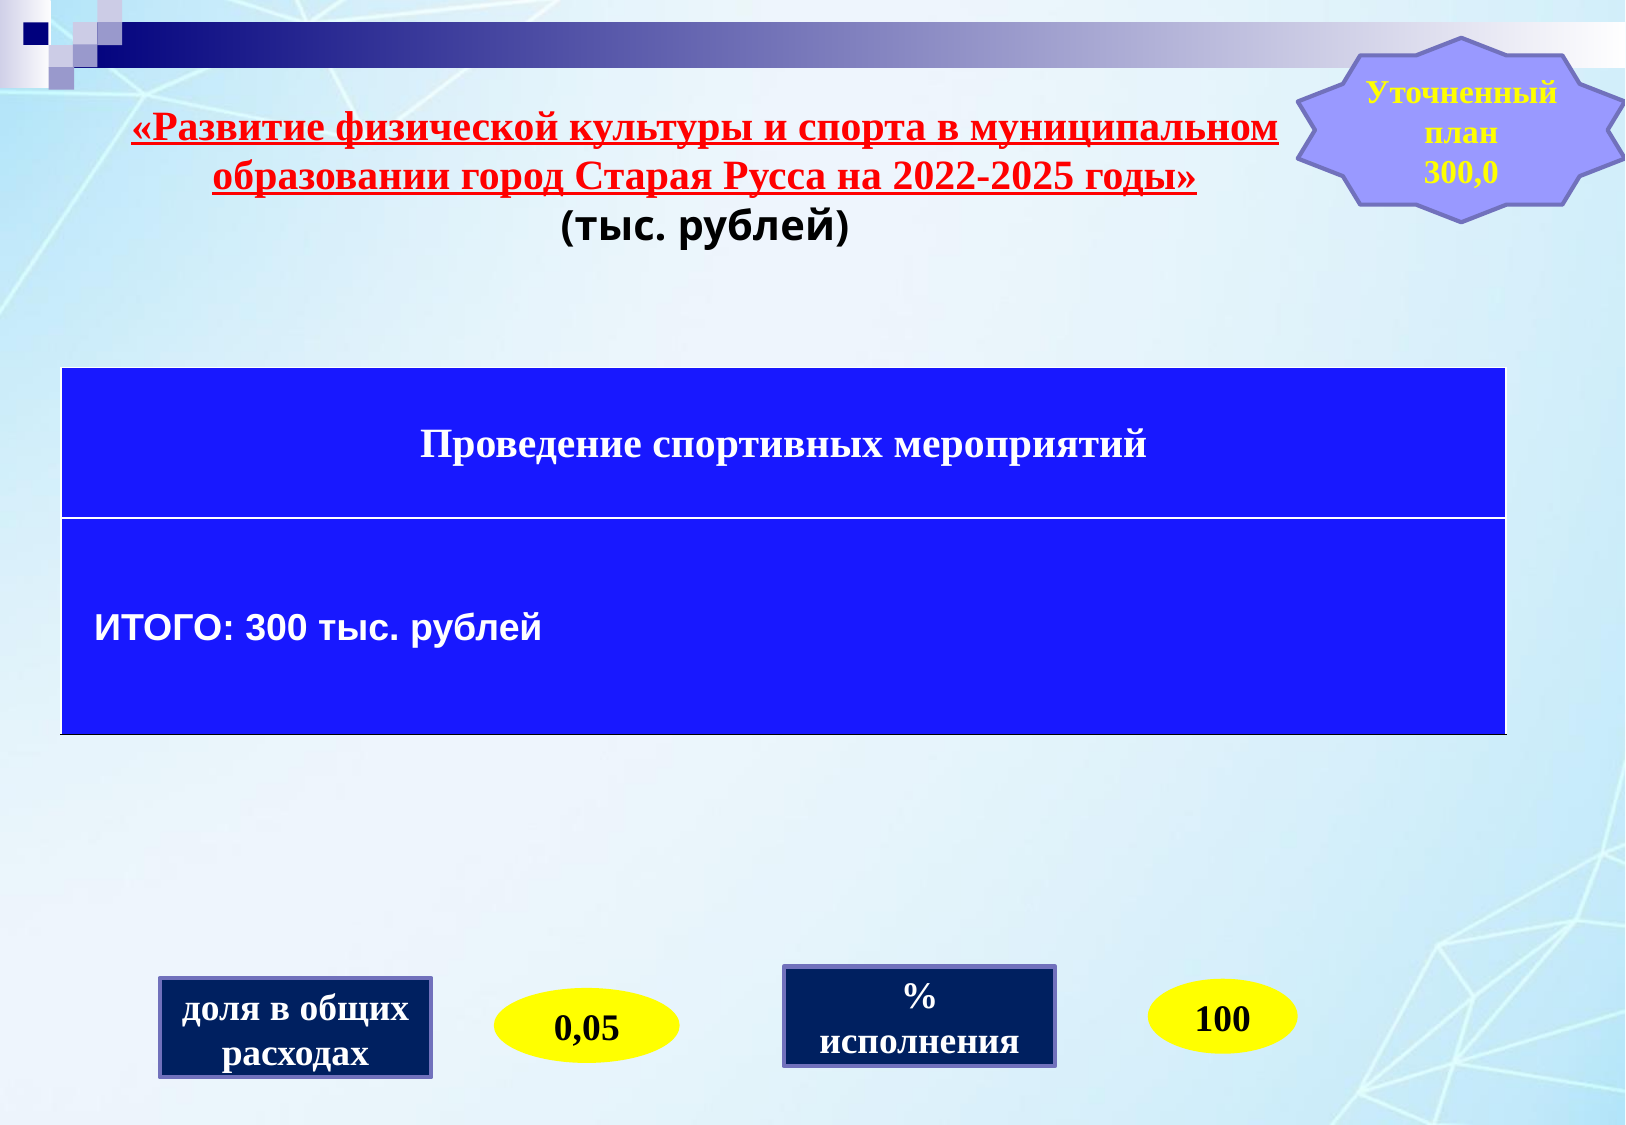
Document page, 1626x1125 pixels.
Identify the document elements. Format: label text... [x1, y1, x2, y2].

title «Развитие физической культуры и спорта в муниципальном образовании город Старая Русса на 2022-2025 годы» (тыс. рублей) [0, 0, 1411, 298]
table_cell ИТОГО: 300 тыс. рублей [62, 519, 1505, 734]
picture [0, 0, 1626, 1125]
table_header Проведение спортивных мероприятий [62, 368, 1505, 517]
text_box % исполнения [782, 964, 1057, 1068]
text_box доля в общих расходах [158, 976, 433, 1079]
text_box 100 [1145, 976, 1300, 1056]
text_box Уточненный план 300,0 [1295, 35, 1625, 225]
text_box 0,05 [491, 985, 682, 1066]
